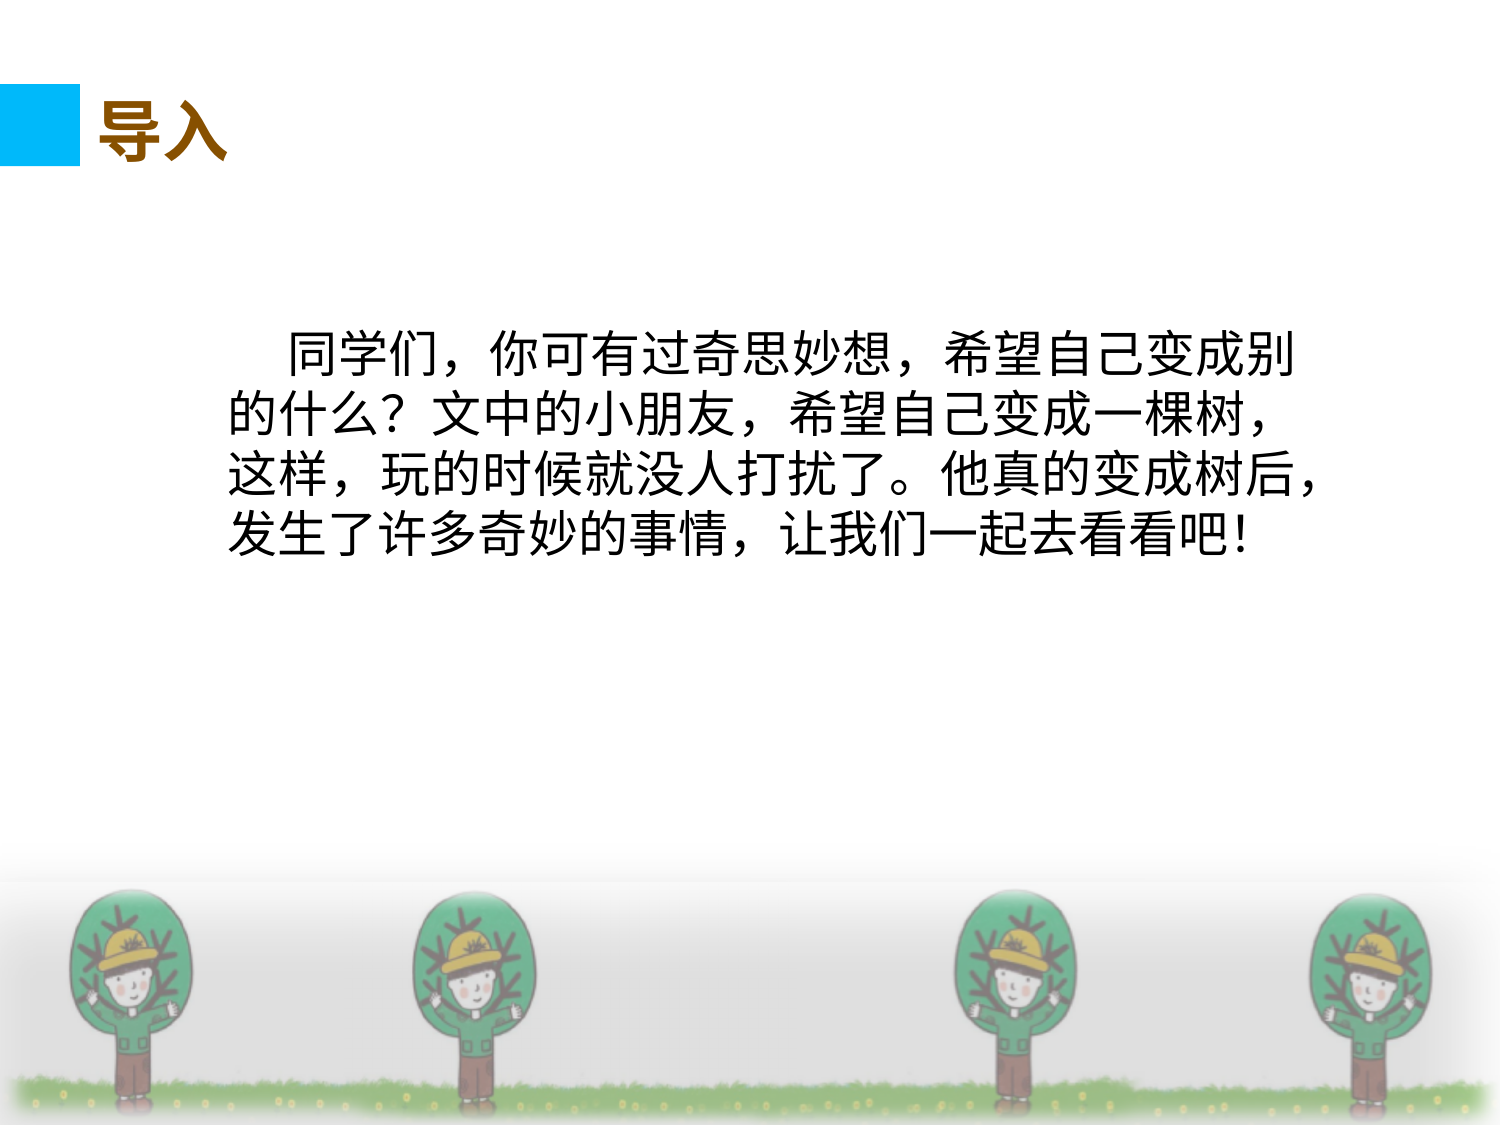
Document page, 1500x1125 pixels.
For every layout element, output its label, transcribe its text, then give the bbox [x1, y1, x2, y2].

text_box [0, 82, 82, 168]
slide_number [973, 900, 1312, 946]
text_box 同学们，你可有过奇思妙想，希望自己变成别的什么？文中的小朋友，希望自己变成一棵树，这样，玩的时候就没人打扰了。他真的变成树后，发生了许多奇妙的事情，让我们一起去看看吧！ [213, 315, 1312, 631]
text_box 导入 [81, 82, 263, 177]
